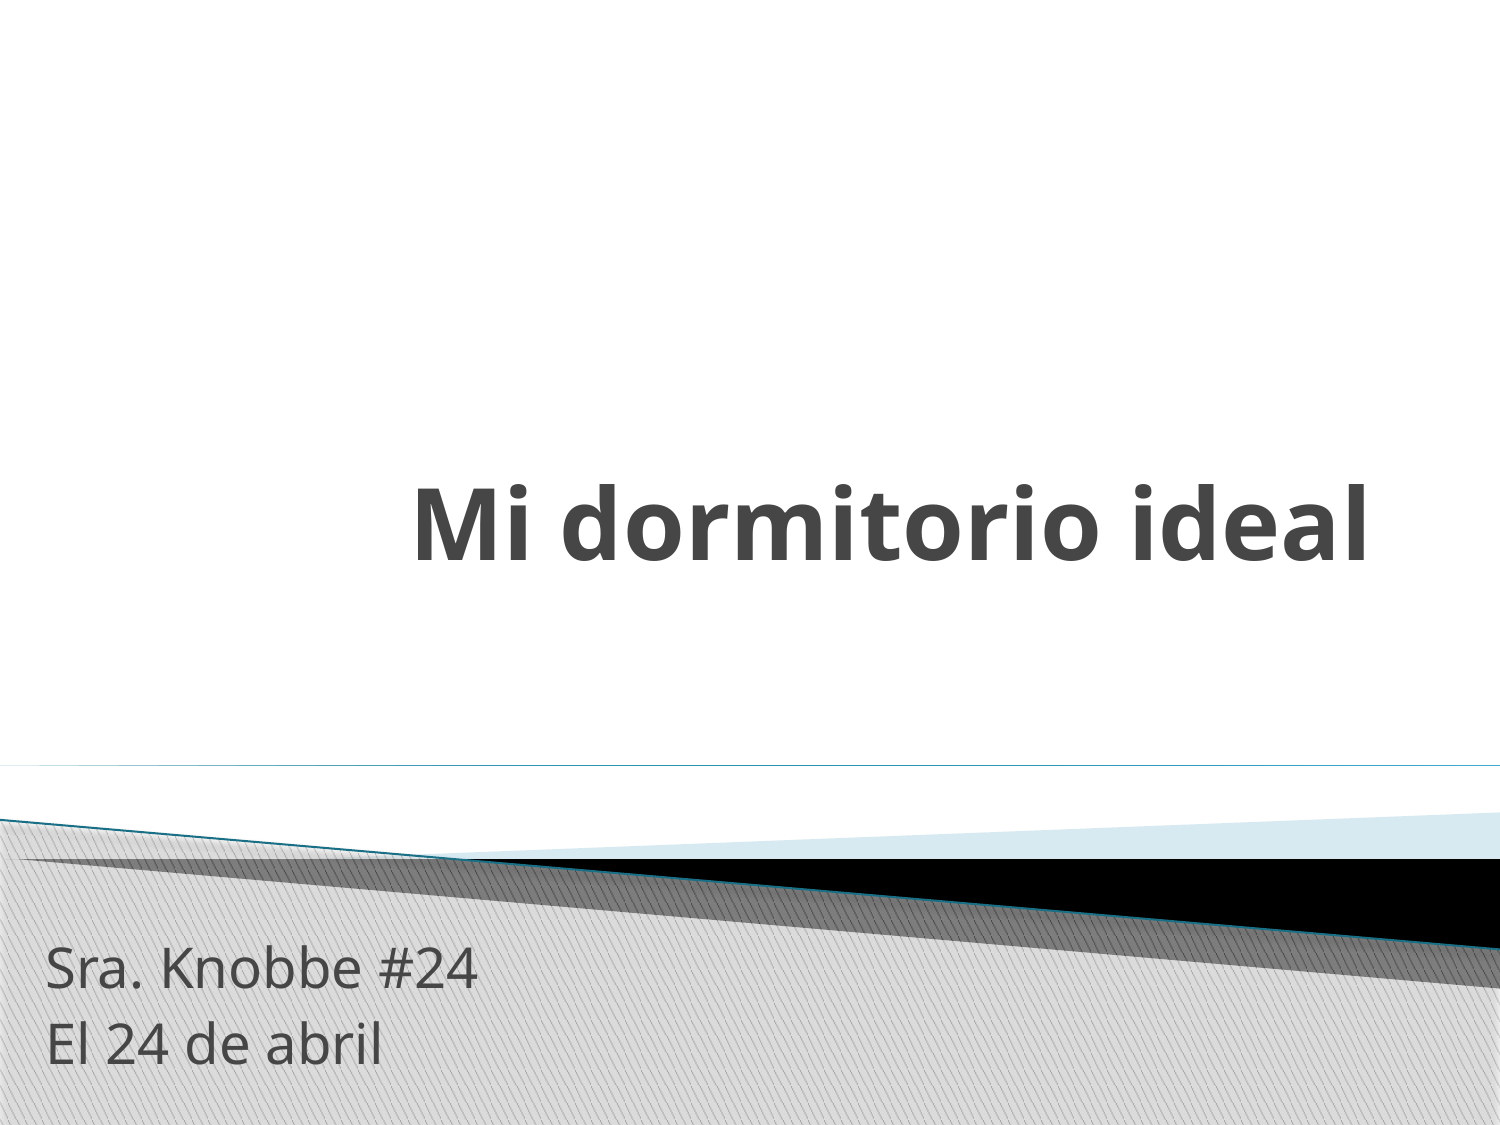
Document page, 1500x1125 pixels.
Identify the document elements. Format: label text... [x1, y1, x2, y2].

title Mi dormitorio ideal [112, 287, 1388, 588]
subtitle Sra. Knobbe #24 El 24 de abril [37, 924, 600, 1100]
picture [5, 859, 1500, 989]
